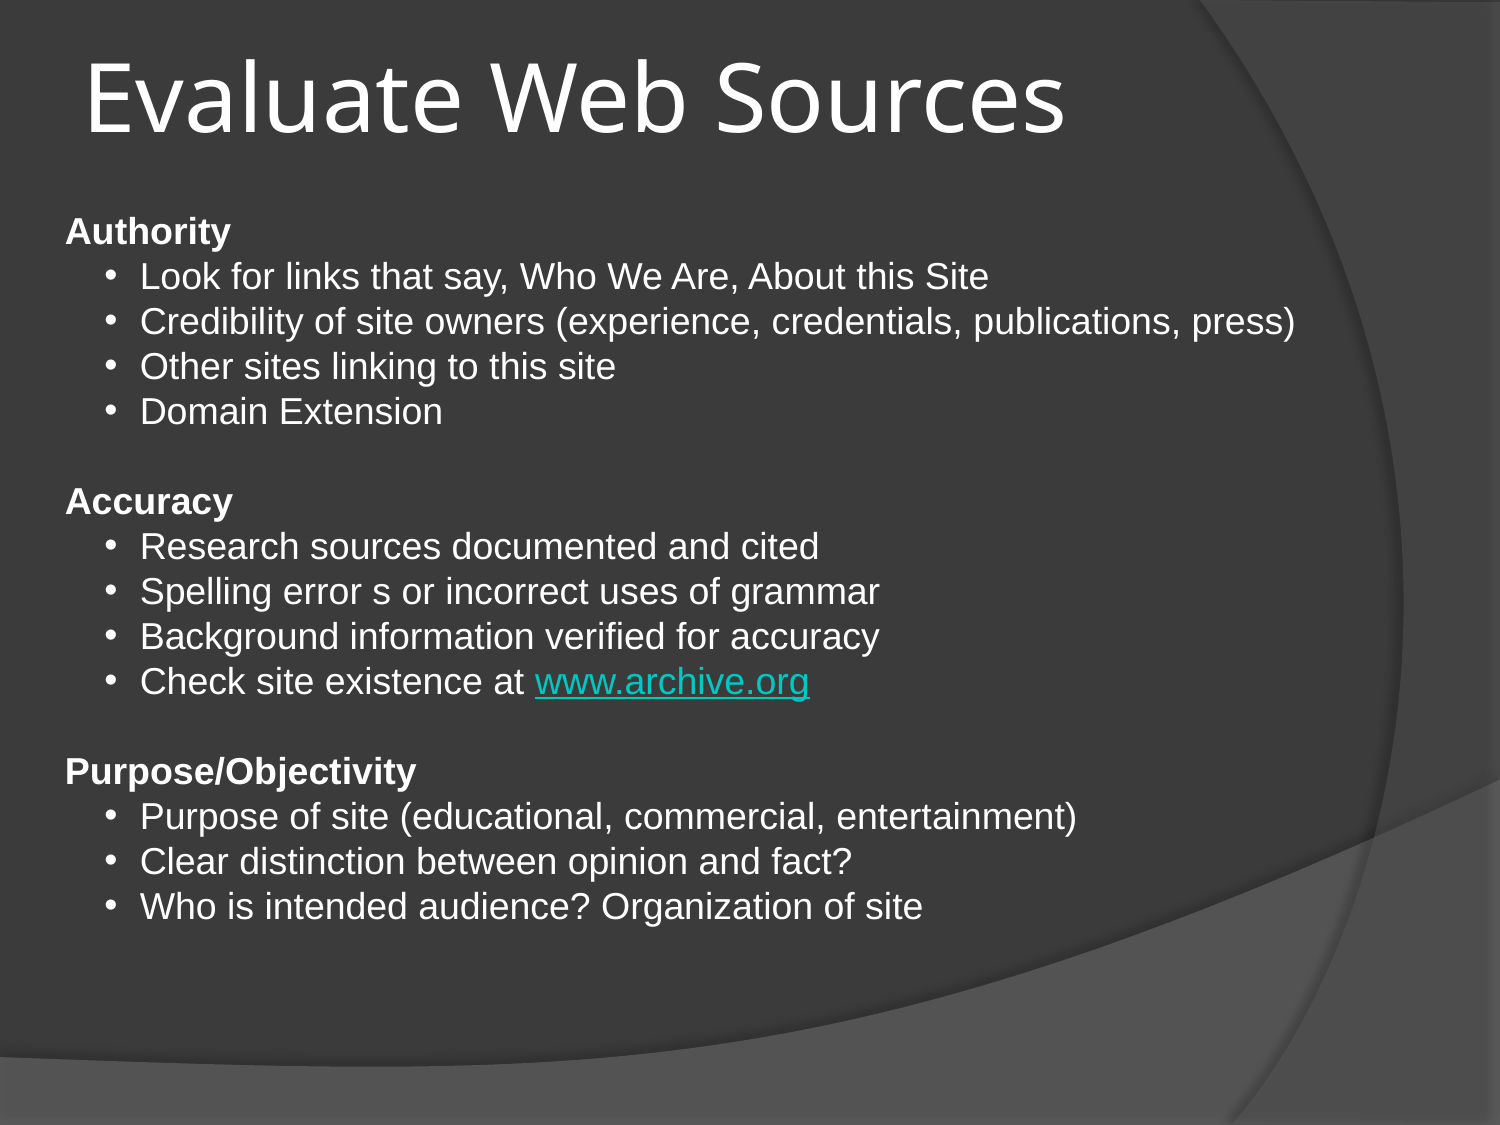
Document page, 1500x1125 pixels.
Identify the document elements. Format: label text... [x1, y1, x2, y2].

text_box Authority Look for links that say, Who We Are, About this Site Credibility of site owners (experience, credentials, publications, press) Other sites linking to this site Domain Extension Accuracy Research sources documented and cited Spelling error s or incorrect uses of grammar Background information verified for accuracy Check site existence at www.archive.org Purpose/Objectivity Purpose of site (educational, commercial, entertainment) Clear distinction between opinion and fact? Who is intended audience? Organization of site [50, 199, 1425, 1025]
title Evaluate Web Sources [75, 0, 1425, 188]
